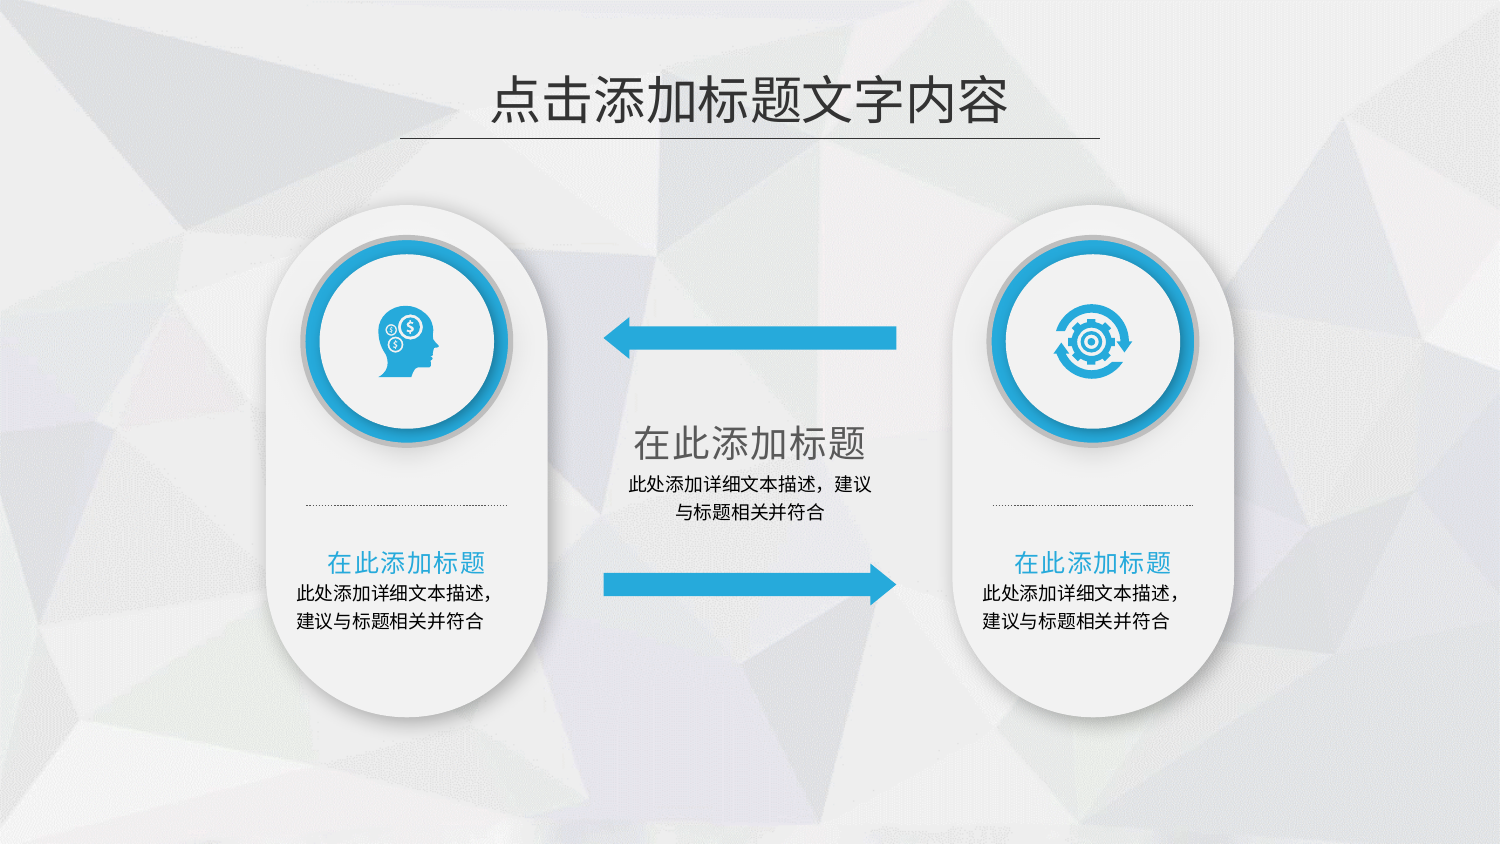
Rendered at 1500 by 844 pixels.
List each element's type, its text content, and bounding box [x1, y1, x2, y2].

text_box 点击添加标题文字内容 [472, 60, 1028, 137]
text_box [950, 493, 1237, 539]
text_box [601, 315, 899, 361]
text_box [601, 561, 899, 608]
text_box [378, 305, 443, 378]
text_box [263, 197, 551, 485]
text_box [281, 646, 532, 720]
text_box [948, 539, 1238, 638]
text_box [261, 539, 552, 638]
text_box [609, 412, 891, 529]
text_box [263, 493, 550, 539]
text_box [1053, 303, 1133, 379]
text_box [949, 197, 1237, 485]
picture [0, 0, 1500, 844]
text_box [968, 646, 1219, 720]
